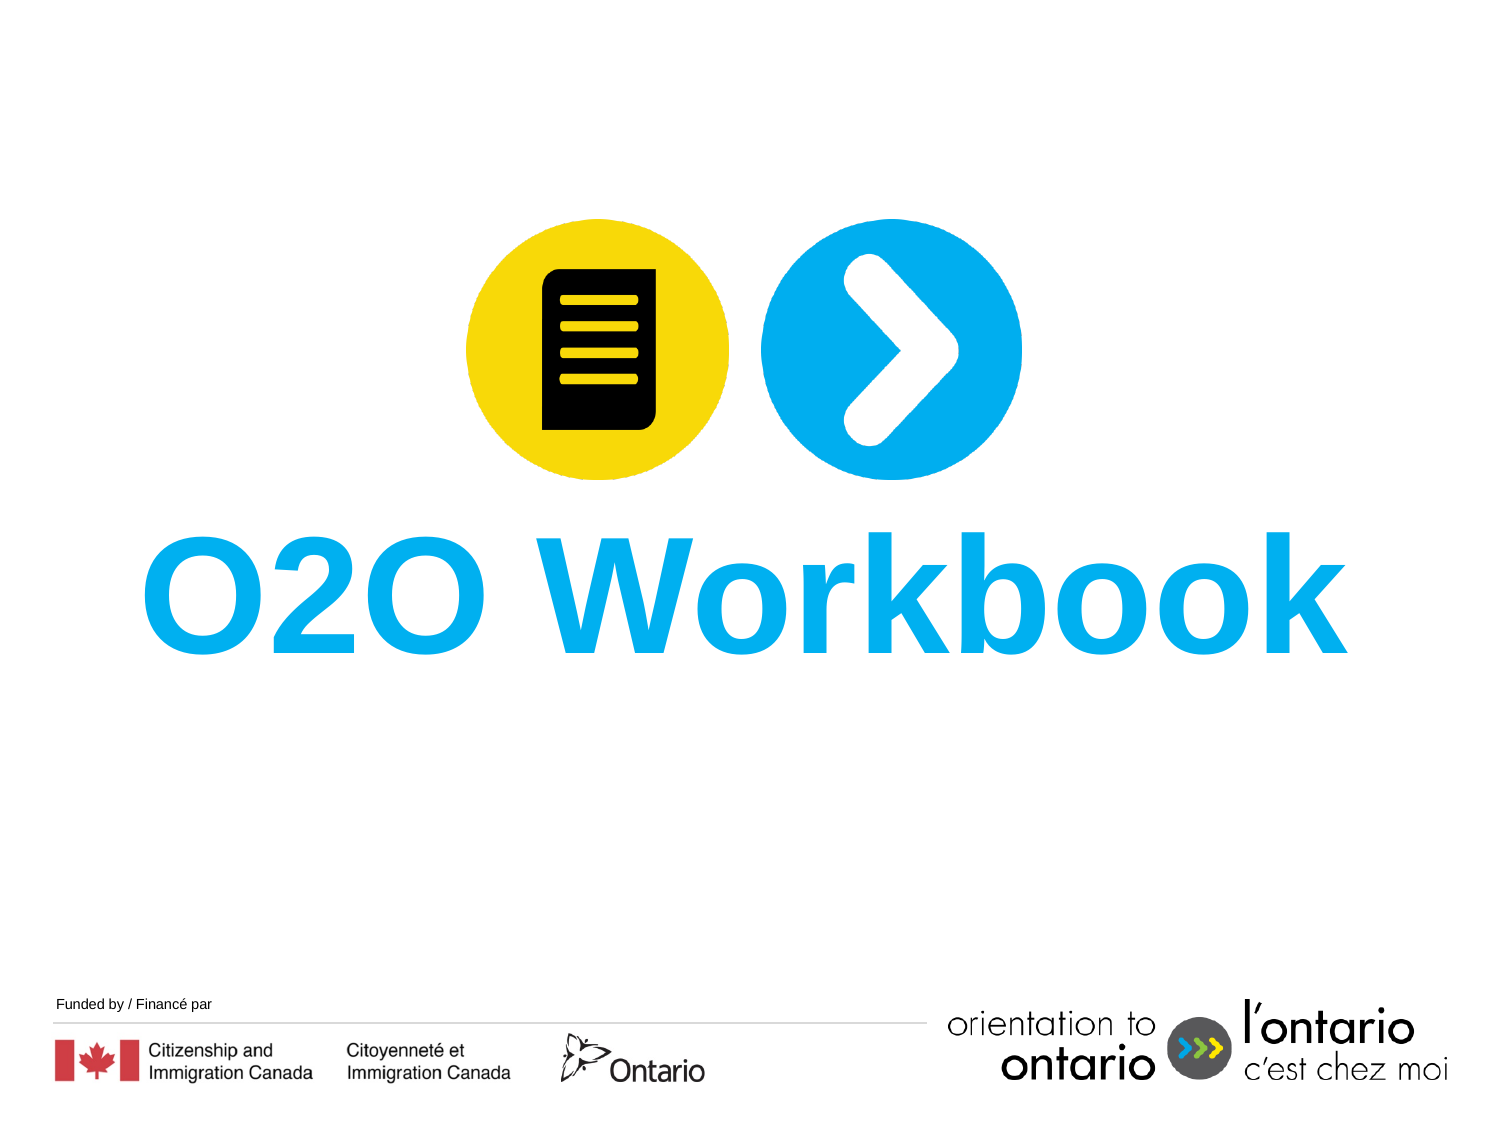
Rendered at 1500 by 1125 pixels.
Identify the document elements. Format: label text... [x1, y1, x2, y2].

picture [761, 219, 877, 335]
picture [51, 1032, 514, 1091]
picture [466, 219, 729, 480]
picture [907, 219, 1022, 329]
text_box O2O Workbook [123, 479, 1483, 695]
picture [844, 255, 958, 446]
picture [912, 370, 1022, 480]
picture [948, 999, 1447, 1080]
picture [761, 365, 871, 480]
picture [561, 1032, 705, 1083]
